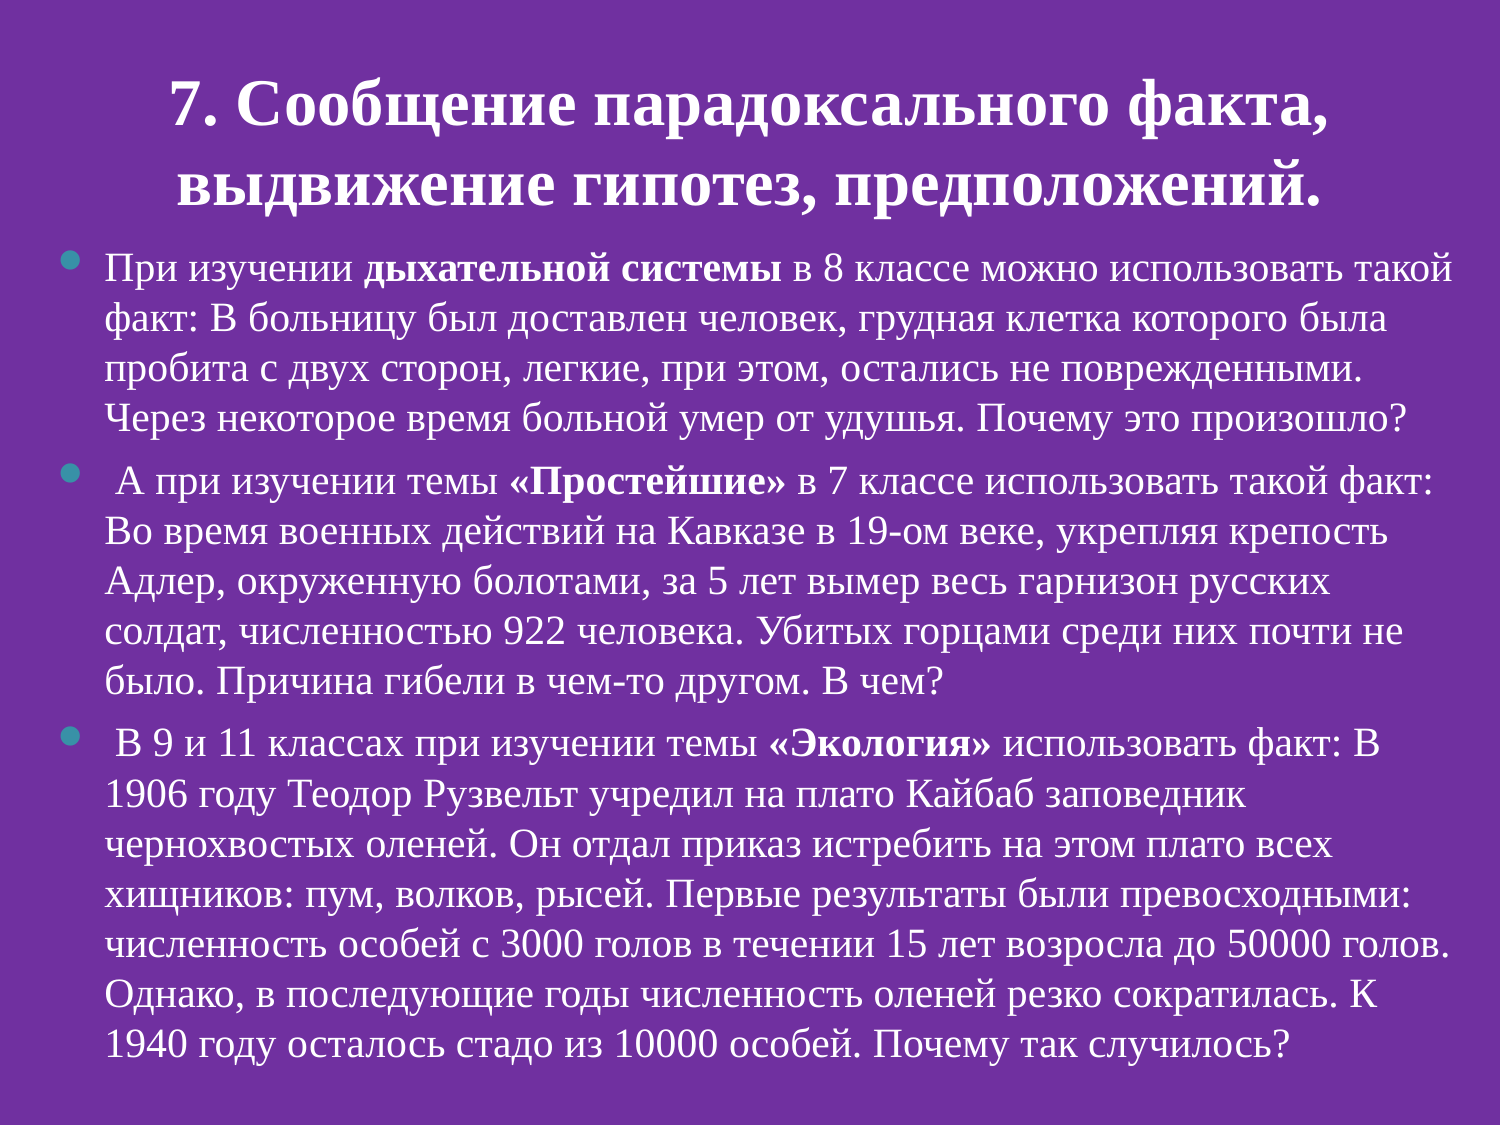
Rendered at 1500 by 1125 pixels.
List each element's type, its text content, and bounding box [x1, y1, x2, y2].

title 7. Сообщение парадоксального факта, выдвижение гипотез, предположений. [75, 45, 1425, 232]
list При изучении дыхательной системы в 8 классе можно использовать такой факт: В больницу был доставлен человек, грудная клетка которого была пробита с двух сторон, легкие, при этом, остались не поврежденными. Через некоторое время больной умер от удушья. Почему это произошло? А при изучении темы «Простейшие» в 7 классе использовать такой факт: Во время военных действий на Кавказе в 19-ом веке, укрепляя крепость Адлер, окруженную болотами, за 5 лет вымер весь гарнизон русских солдат, численностью 922 человека. Убитых горцами среди них почти не было. Причина гибели в чем-то другом. В чем? В 9 и 11 классах при изучении темы «Экология» использовать факт: В 1906 году Теодор Рузвельт учредил на плато Кайбаб заповедник чернохвостых оленей. Он отдал приказ истребить на этом плато всех хищников: пум, волков, рысей. Первые результаты были превосходными: численность особей с 3000 голов в течении 15 лет возросла до 50000 голов. Однако, в последующие годы численность оленей резко сократилась. К 1940 году осталось стадо из 10000 особей. Почему так случилось? [29, 232, 1471, 1005]
